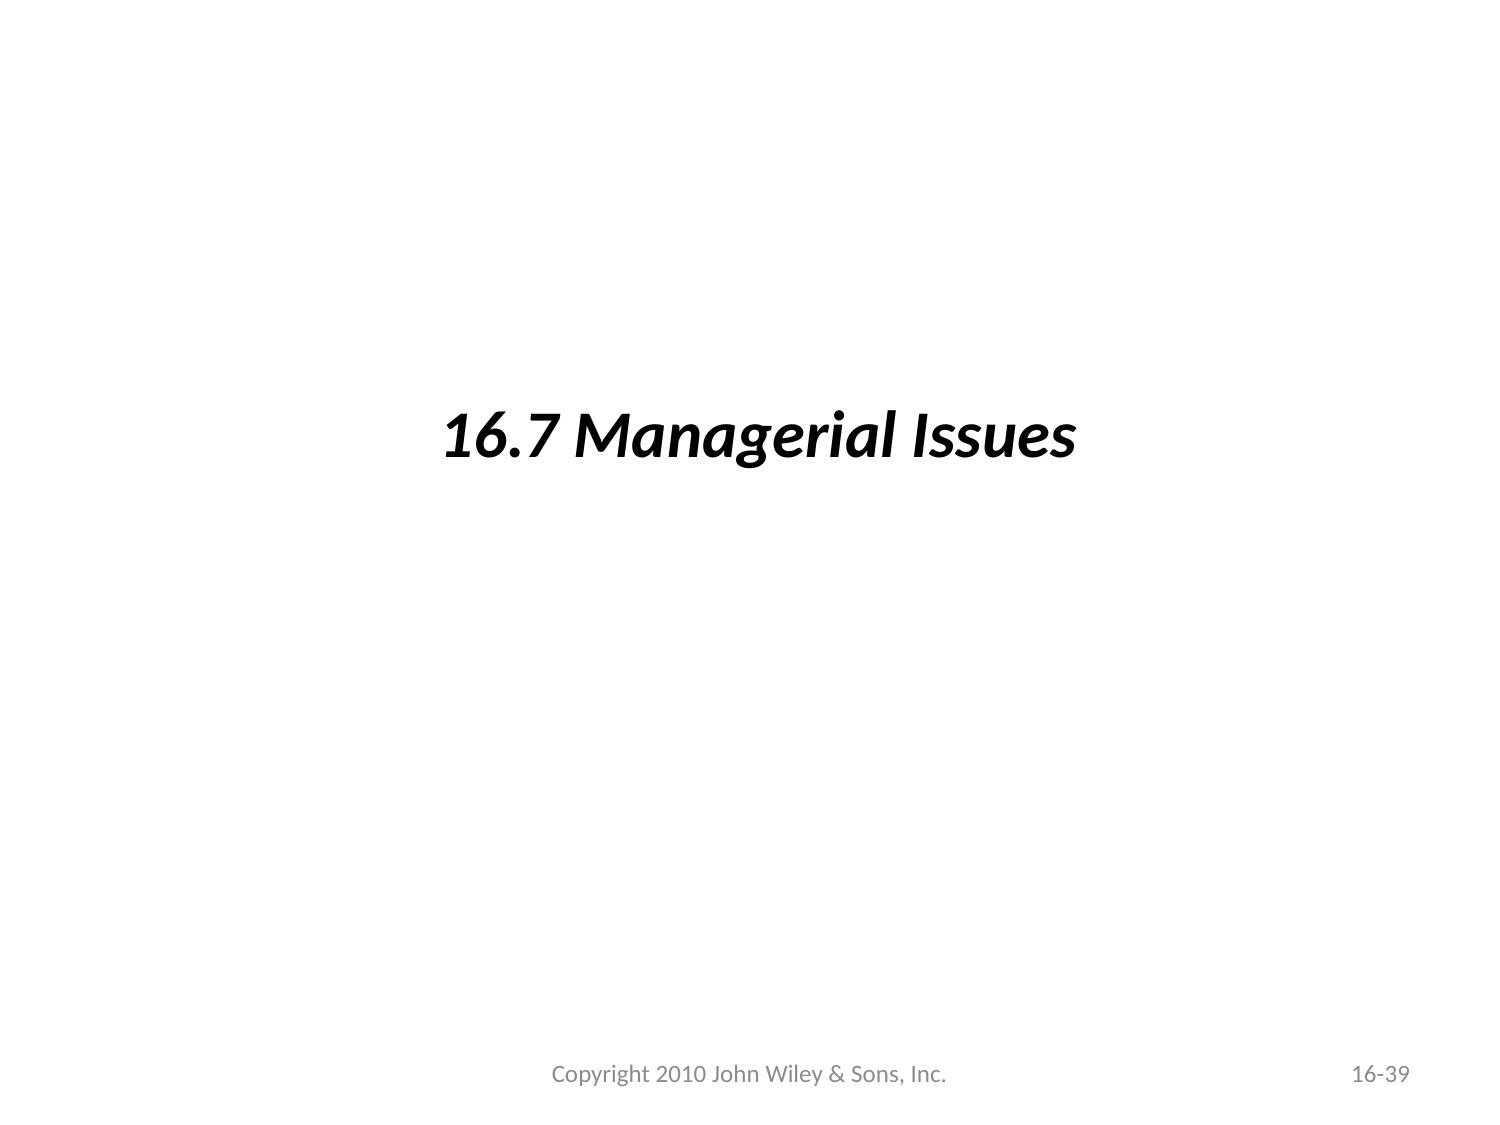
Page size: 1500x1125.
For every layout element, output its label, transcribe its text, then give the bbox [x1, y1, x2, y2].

slide_number 16-39 [1074, 1042, 1425, 1103]
text_box 16.7 Managerial Issues [425, 383, 1375, 524]
footer Copyright 2010 John Wiley & Sons, Inc. [512, 1042, 988, 1103]
